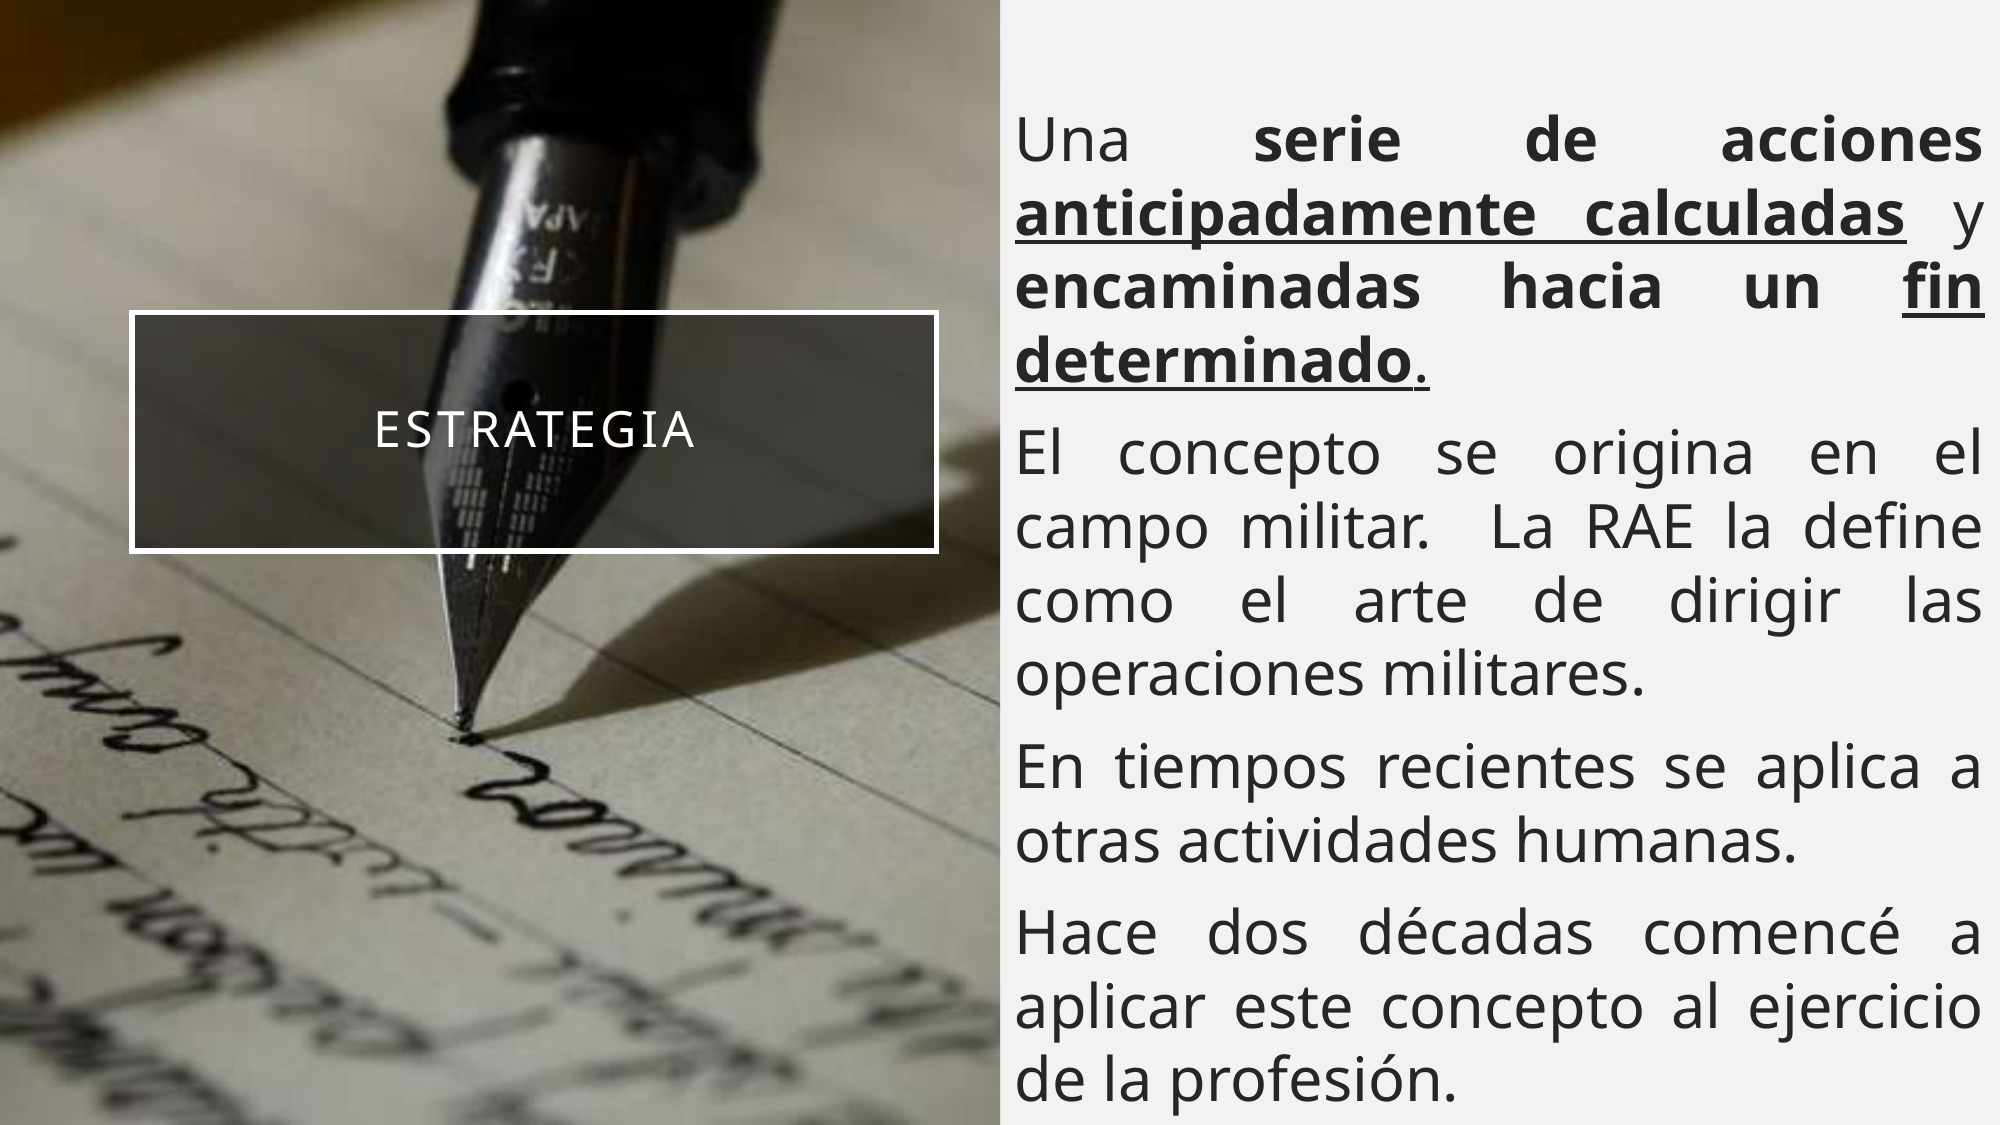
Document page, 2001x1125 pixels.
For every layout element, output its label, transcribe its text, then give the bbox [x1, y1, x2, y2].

picture [0, 0, 1001, 1125]
list Una serie de acciones anticipadamente calculadas y encaminadas hacia un fin determinado. El concepto se origina en el campo militar. La RAE la define como el arte de dirigir las operaciones militares. En tiempos recientes se aplica a otras actividades humanas. Hace dos décadas comencé a aplicar este concepto al ejercicio de la profesión. [1001, 0, 2000, 1125]
